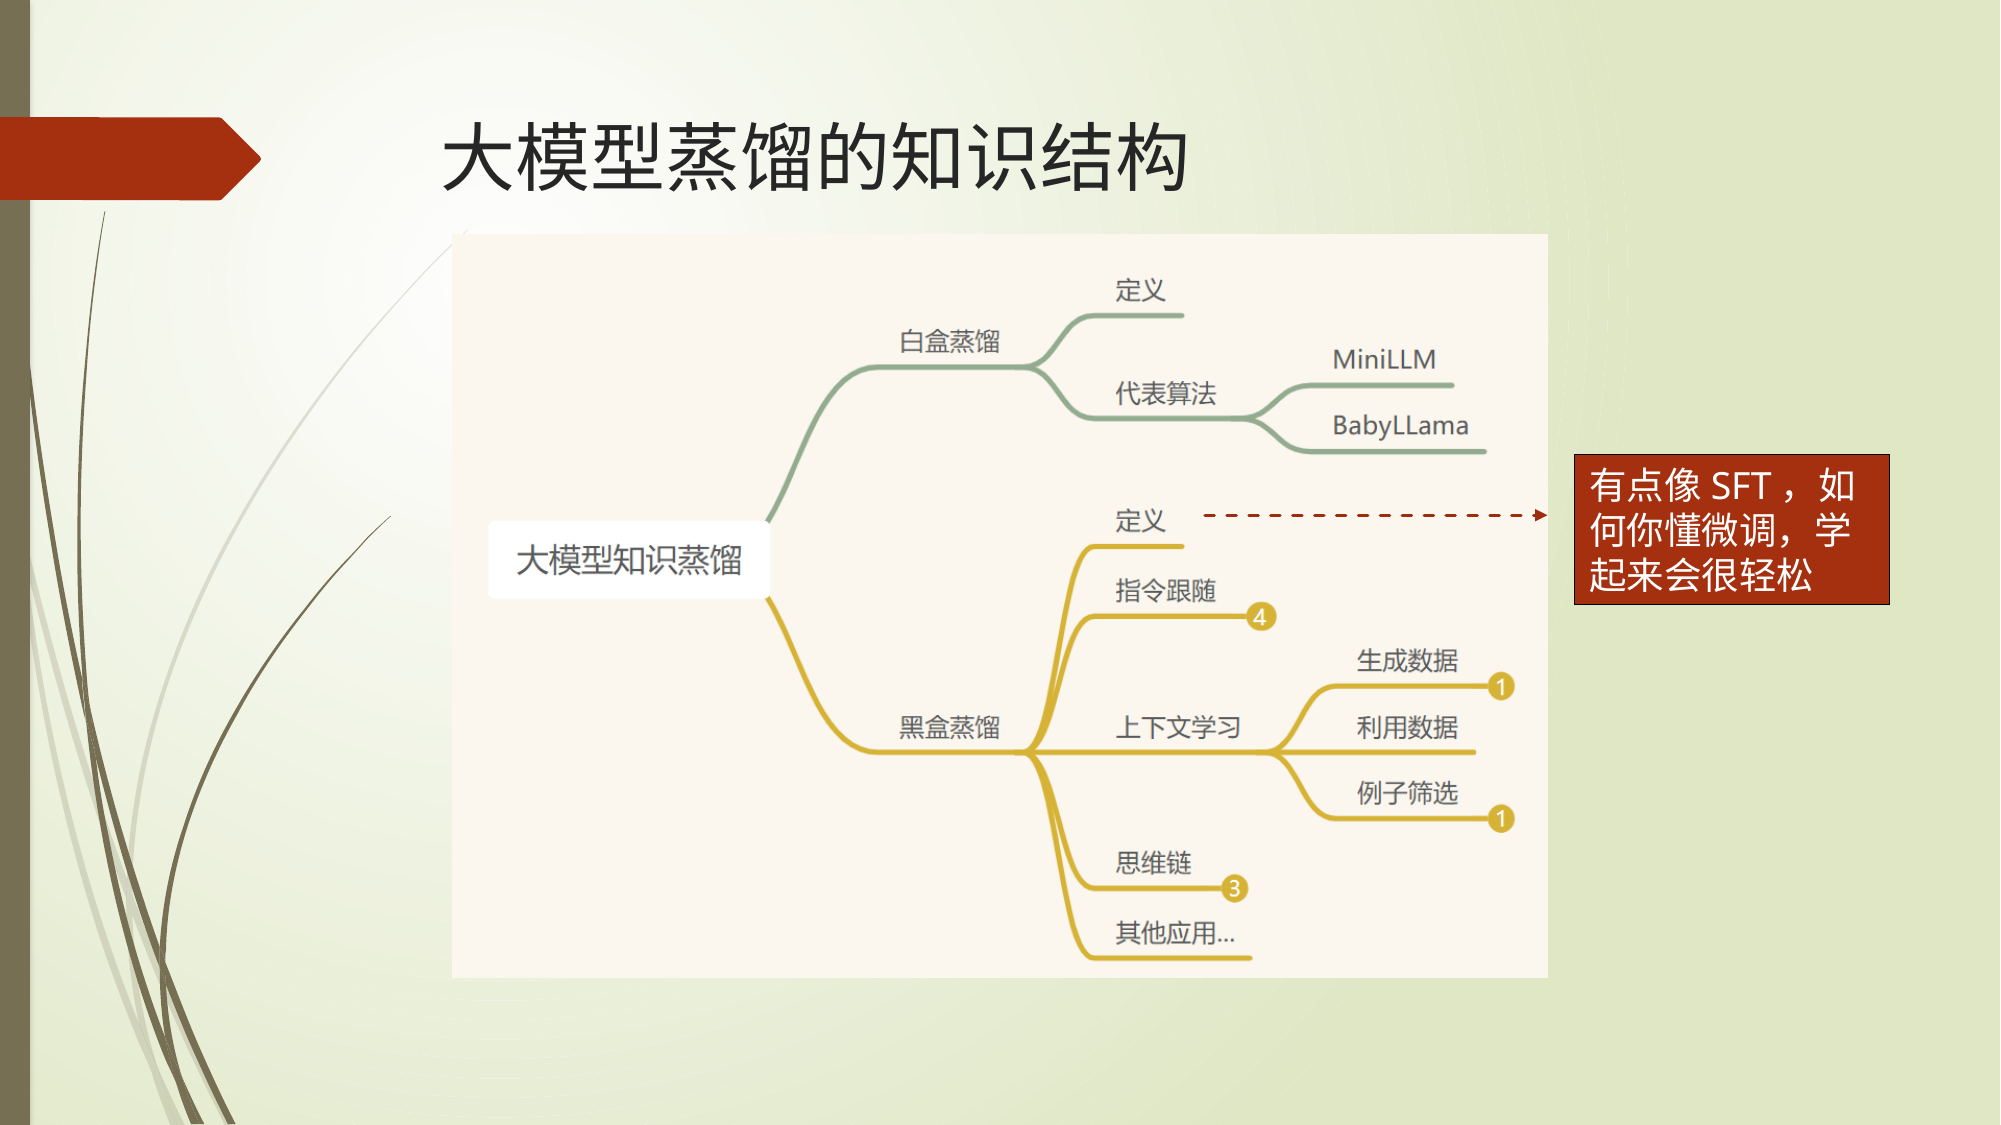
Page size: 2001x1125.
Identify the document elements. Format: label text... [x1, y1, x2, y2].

picture [452, 234, 1548, 978]
title 大模型蒸馏的知识结构 [425, 102, 1888, 313]
text_box 有点像SFT，如何你懂微调，学起来会很轻松 [1574, 454, 1890, 605]
